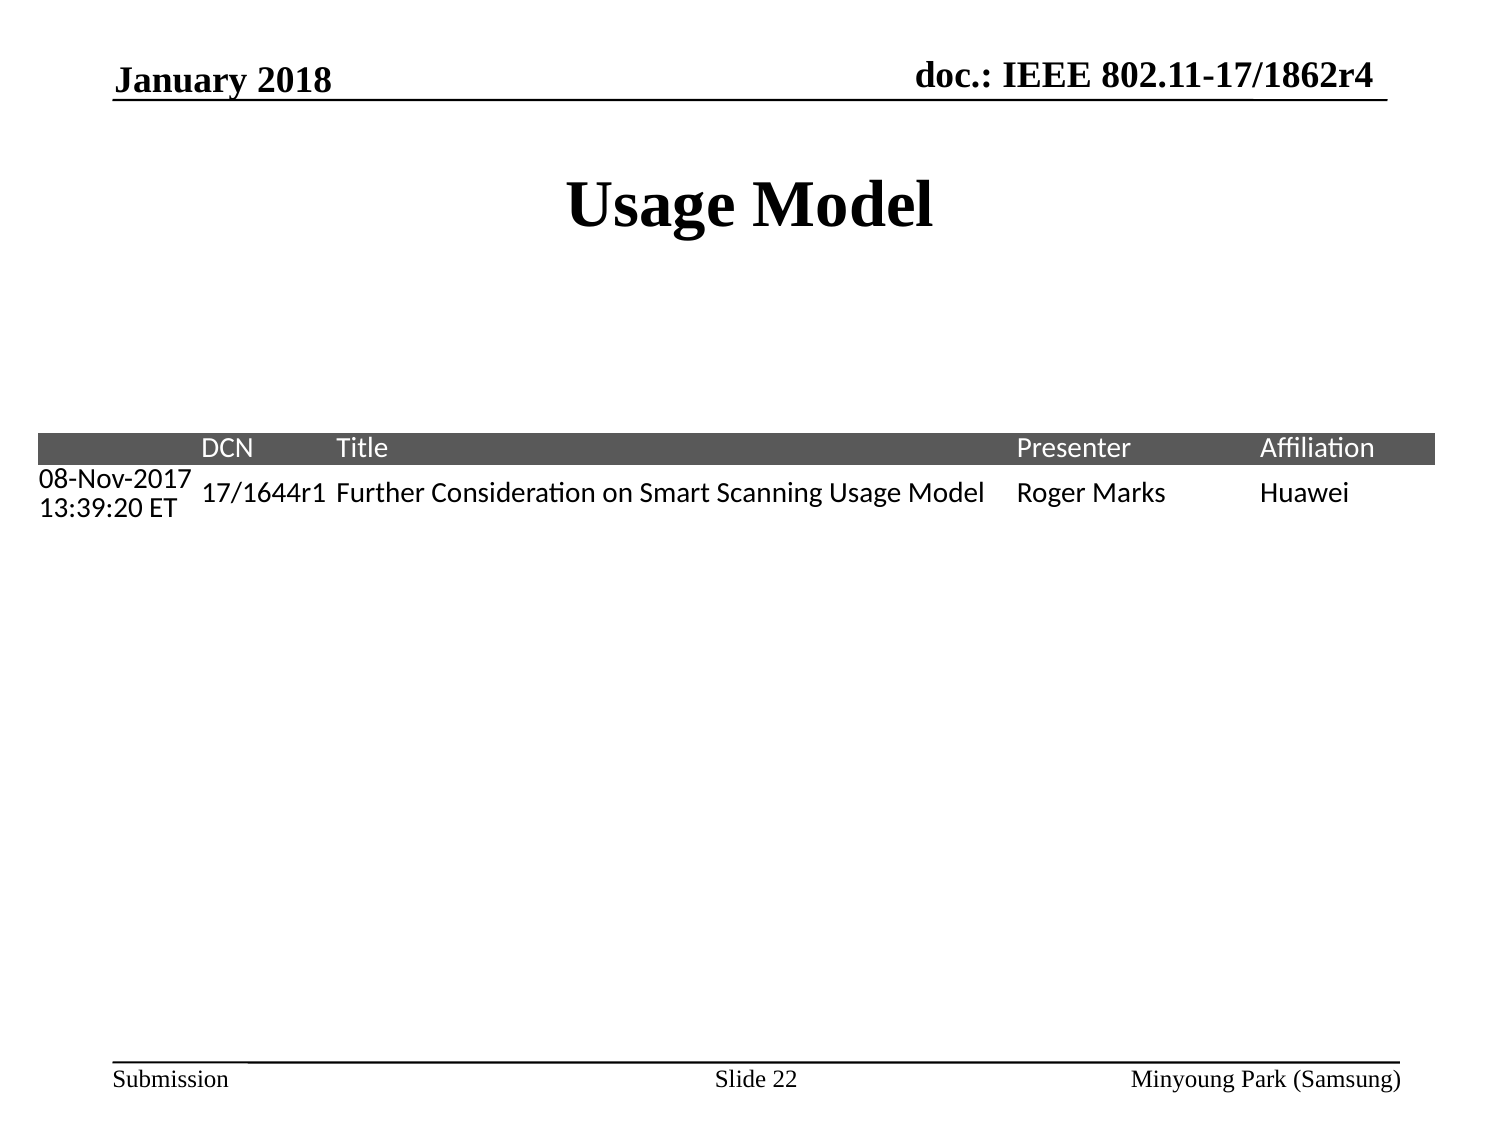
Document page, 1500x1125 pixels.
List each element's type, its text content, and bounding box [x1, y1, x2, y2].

title Usage Model [112, 112, 1388, 288]
table_cell 08-Nov-2017 13:39:20 ET [38, 465, 200, 525]
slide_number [114, 54, 335, 101]
footer Minyoung Park (Samsung) [949, 1061, 1402, 1093]
table_cell Huawei [1259, 465, 1435, 525]
table_cell Further Consideration on Smart Scanning Usage Model [335, 465, 1015, 525]
table_header DCN [200, 433, 335, 465]
table_header [38, 433, 200, 465]
table_header Affiliation [1259, 433, 1435, 465]
table_cell Roger Marks [1015, 465, 1259, 525]
table_cell 17/1644r1 [200, 465, 335, 525]
table_header Presenter [1015, 433, 1259, 465]
slide_number Slide 22 [712, 1061, 800, 1093]
table_header Title [335, 433, 1015, 465]
